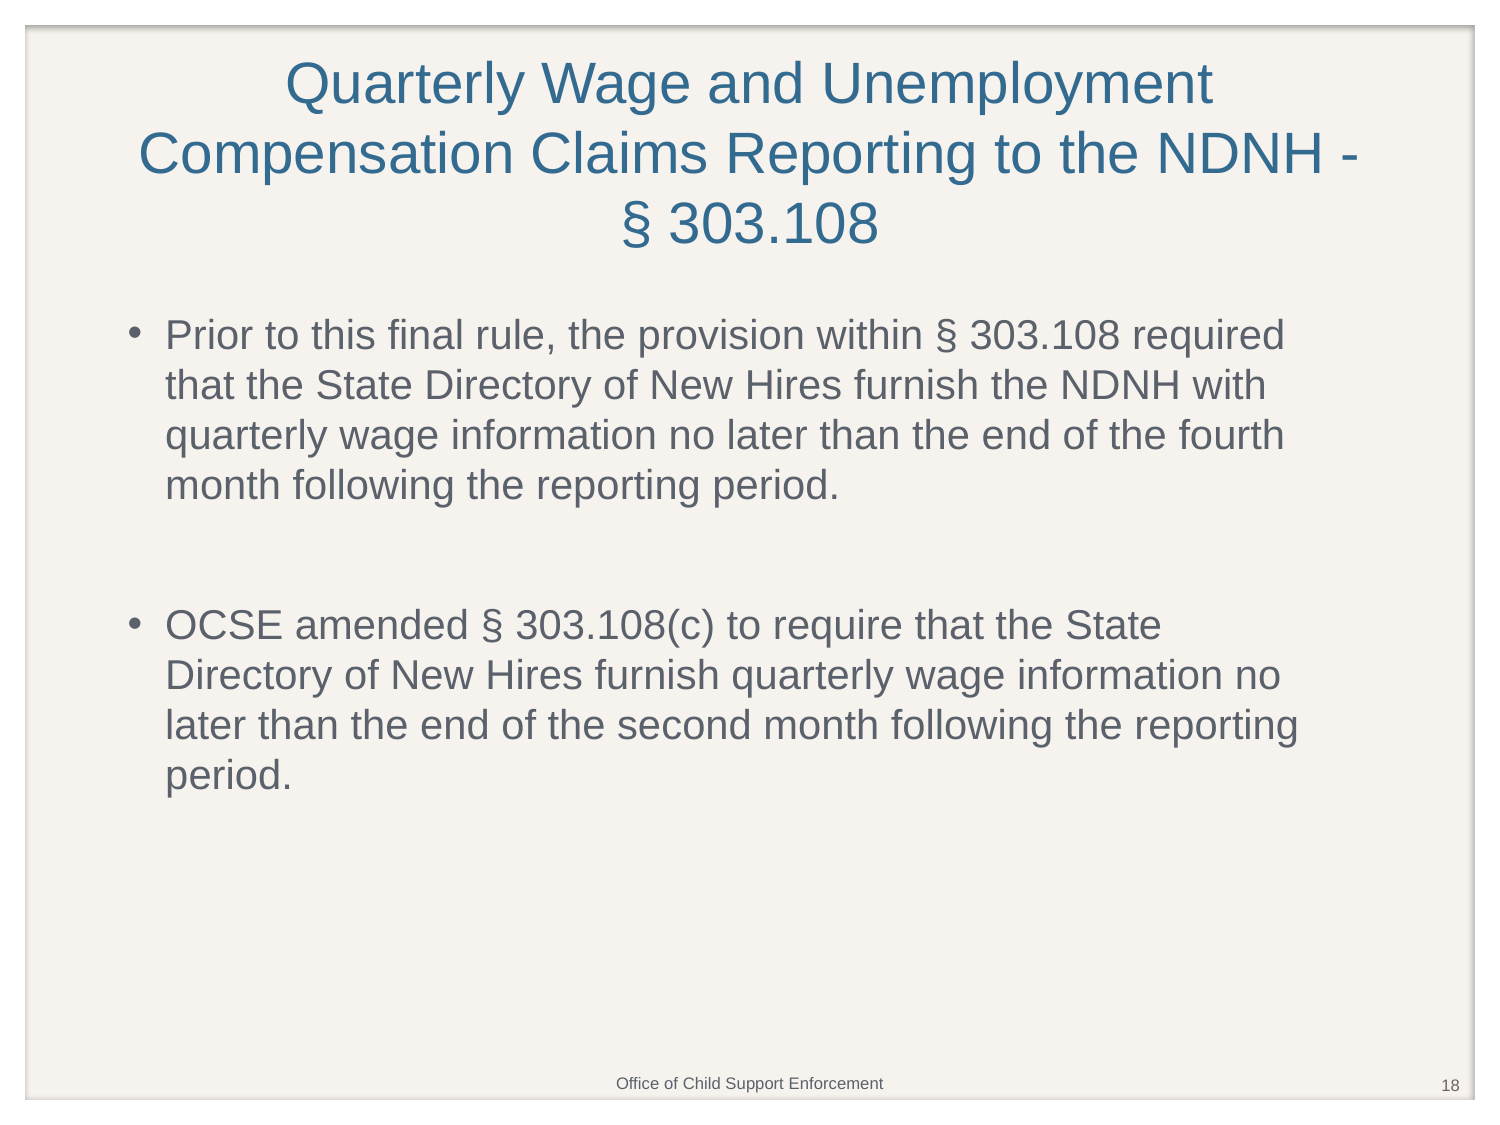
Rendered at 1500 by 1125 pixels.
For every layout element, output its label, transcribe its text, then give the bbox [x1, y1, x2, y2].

title Quarterly Wage and Unemployment Compensation Claims Reporting to the NDNH - § 303.108 [112, 35, 1388, 263]
slide_number 18 [1125, 1067, 1475, 1103]
list Prior to this final rule, the provision within § 303.108 required that the State Directory of New Hires furnish the NDNH with quarterly wage information no later than the end of the fourth month following the reporting period. OCSE amended § 303.108(c) to require that the State Directory of New Hires furnish quarterly wage information no later than the end of the second month following the reporting period. [112, 299, 1350, 1013]
